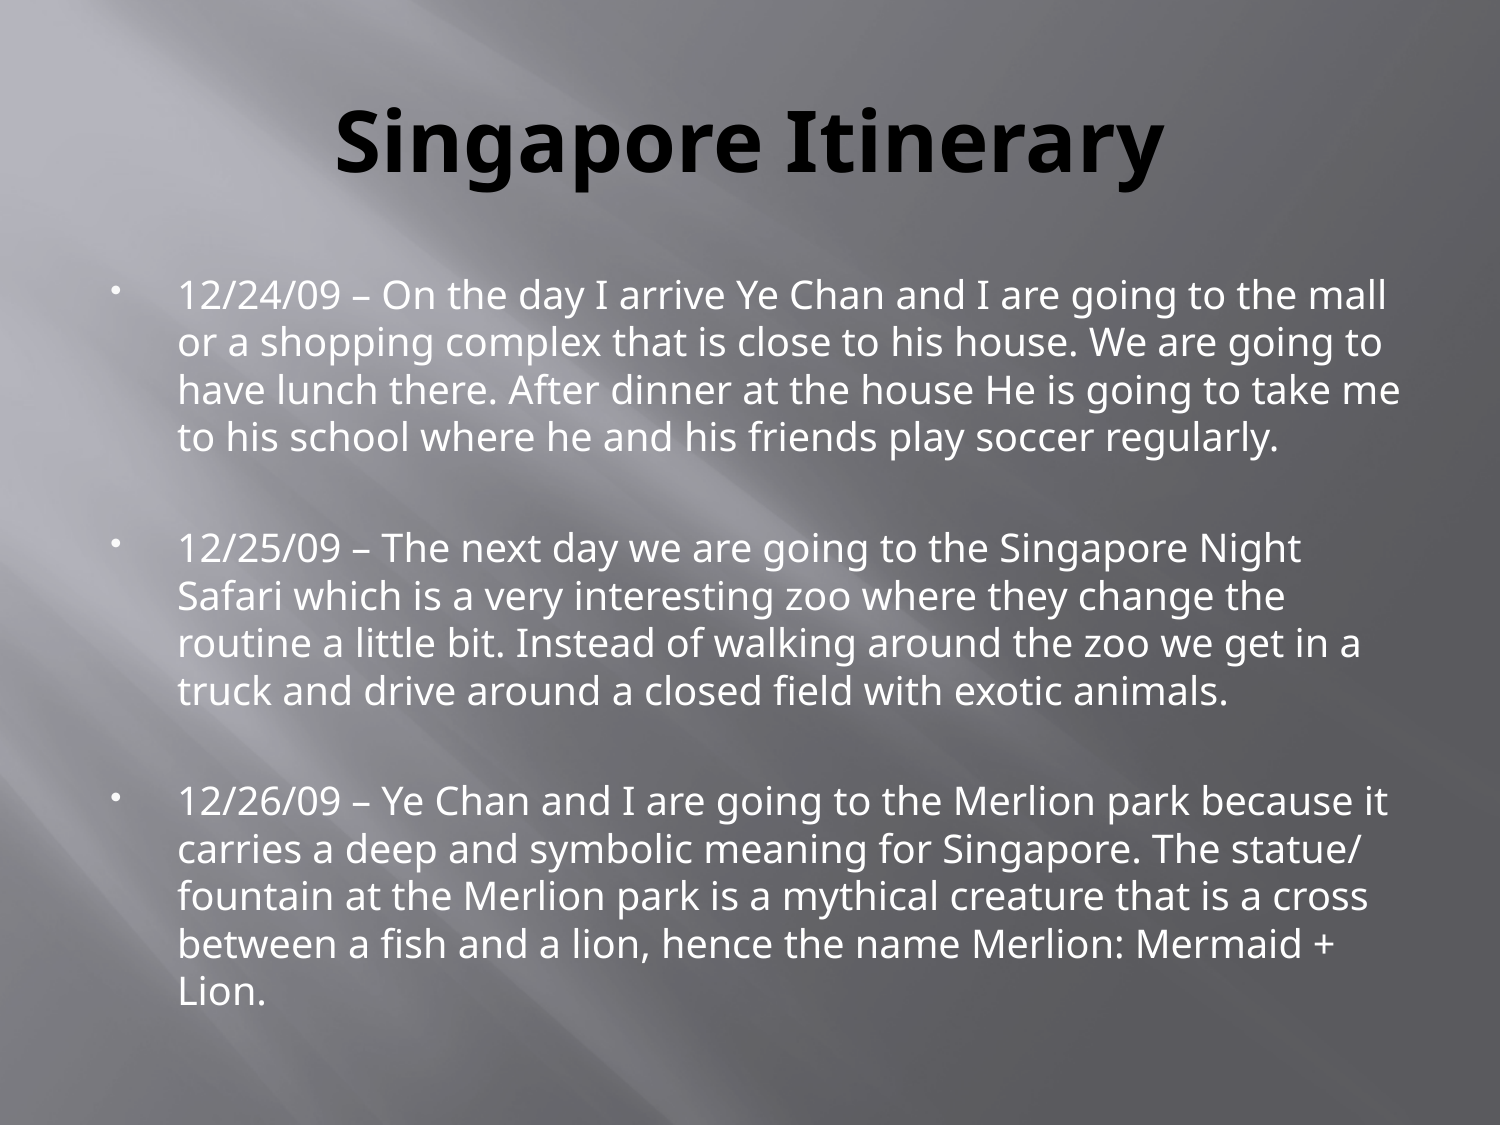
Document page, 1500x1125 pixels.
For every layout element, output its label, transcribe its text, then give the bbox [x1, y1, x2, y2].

title Singapore Itinerary [75, 45, 1425, 233]
list 12/24/09 – On the day I arrive Ye Chan and I are going to the mall or a shopping complex that is close to his house. We are going to have lunch there. After dinner at the house He is going to take me to his school where he and his friends play soccer regularly. 12/25/09 – The next day we are going to the Singapore Night Safari which is a very interesting zoo where they change the routine a little bit. Instead of walking around the zoo we get in a truck and drive around a closed field with exotic animals. 12/26/09 – Ye Chan and I are going to the Merlion park because it carries a deep and symbolic meaning for Singapore. The statue/fountain at the Merlion park is a mythical creature that is a cross between a fish and a lion, hence the name Merlion: Mermaid + Lion. [75, 262, 1425, 1035]
